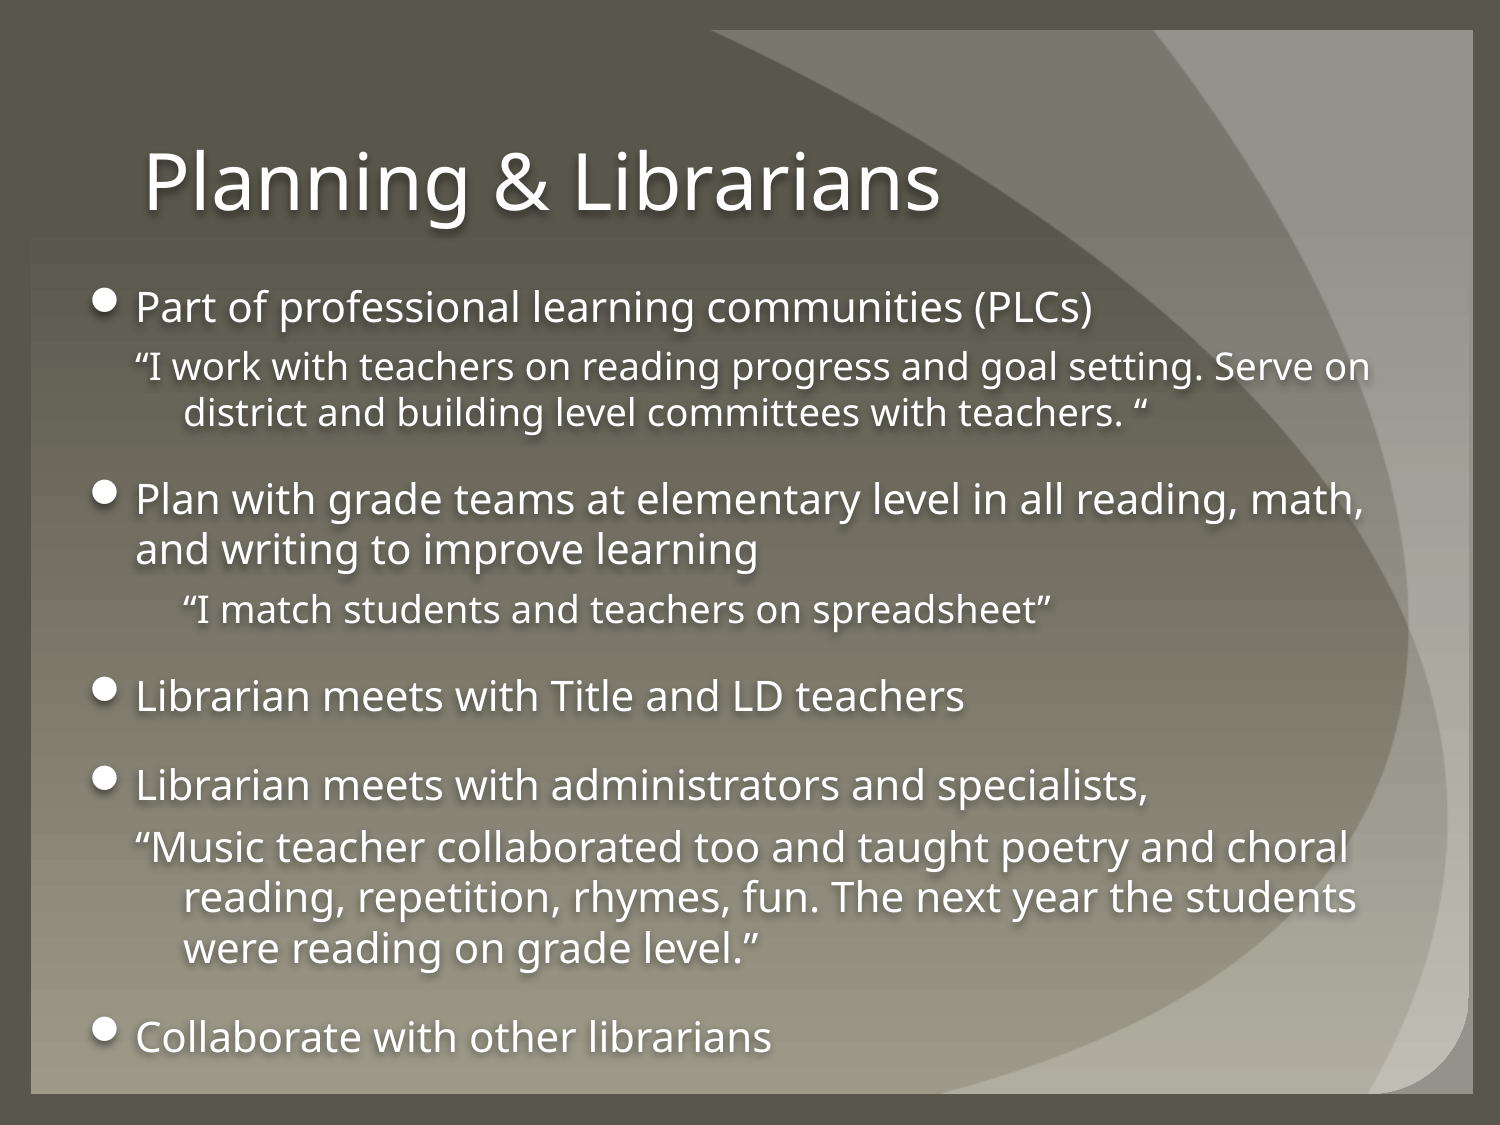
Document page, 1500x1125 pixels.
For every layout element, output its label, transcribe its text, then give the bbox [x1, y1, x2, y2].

list Part of professional learning communities (PLCs) “I work with teachers on reading progress and goal setting. Serve on district and building level committees with teachers. “ Plan with grade teams at elementary level in all reading, math, and writing to improve learning “I match students and teachers on spreadsheet” Librarian meets with Title and LD teachers Librarian meets with administrators and specialists, “Music teacher collaborated too and taught poetry and choral reading, repetition, rhymes, fun. The next year the students were reading on grade level.” Collaborate with other librarians [73, 272, 1412, 1076]
title Planning & Librarians [127, 62, 1372, 234]
picture [24, 30, 1473, 1094]
